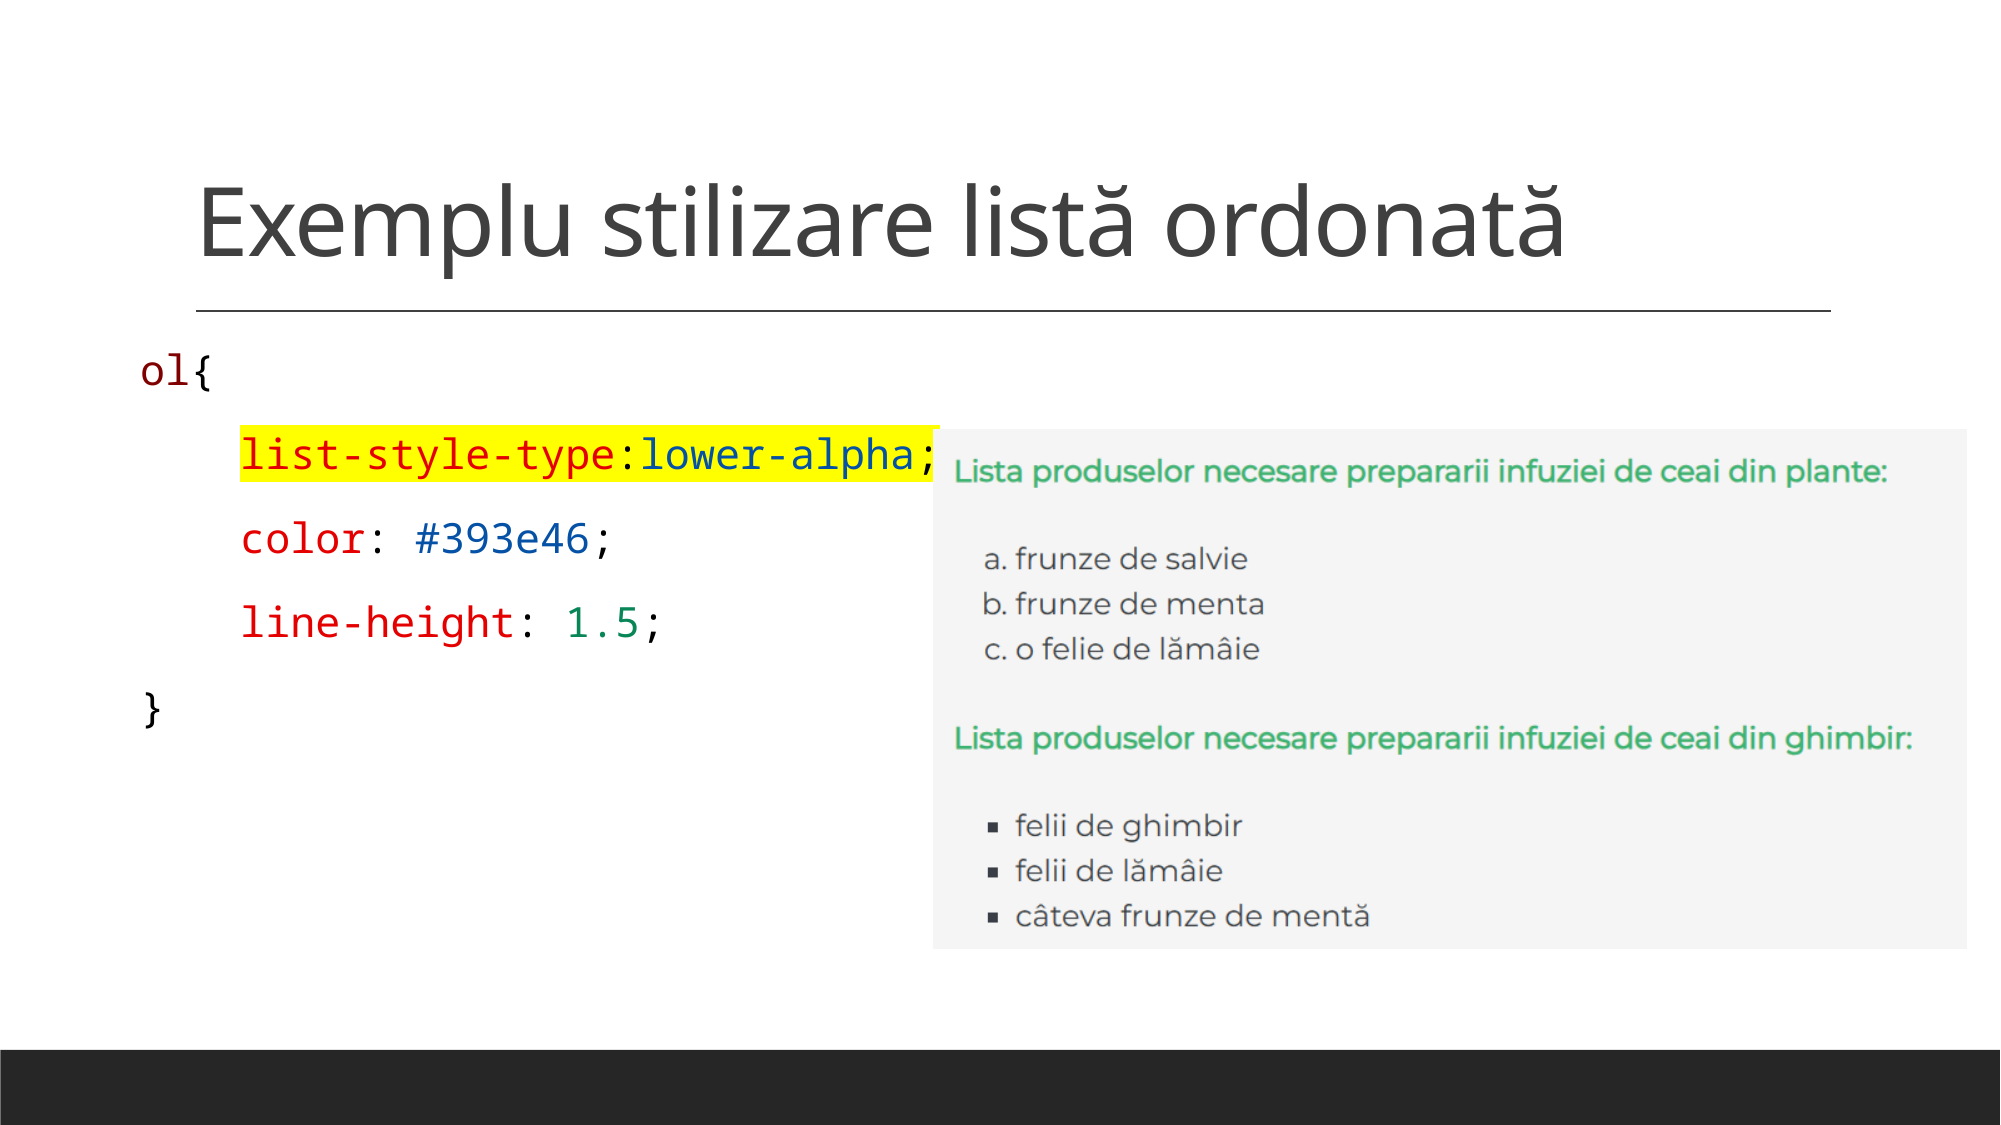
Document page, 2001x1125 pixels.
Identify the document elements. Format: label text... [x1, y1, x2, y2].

title Exemplu stilizare listă ordonată [180, 47, 1830, 285]
list ol{ list-style-type:lower-alpha; color: #393e46; line-height: 1.5; } [125, 331, 1776, 949]
picture [932, 428, 1968, 949]
